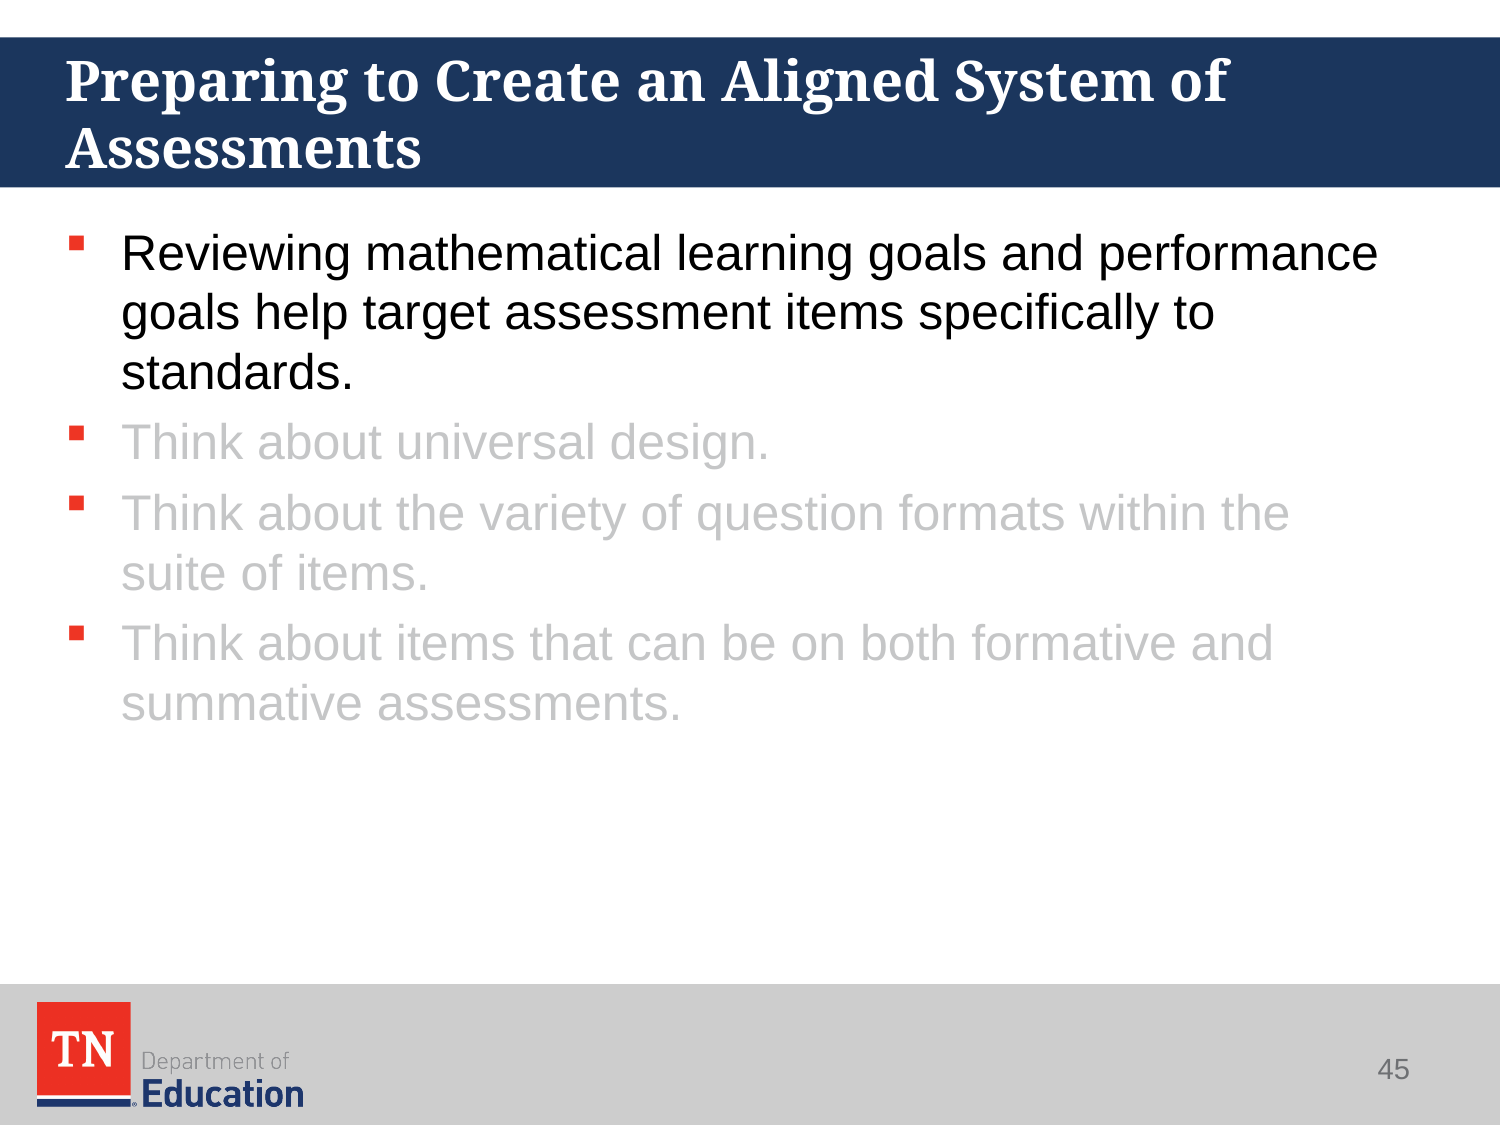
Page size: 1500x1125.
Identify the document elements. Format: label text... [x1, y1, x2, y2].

picture [37, 1002, 303, 1107]
list Reviewing mathematical learning goals and performance goals help target assessment items specifically to standards. Think about universal design. Think about the variety of question formats within the suite of items. Think about items that can be on both formative and summative assessments. [50, 212, 1425, 955]
slide_number 45 [1350, 1042, 1425, 1103]
title Preparing to Create an Aligned System of Assessments [50, 37, 1463, 188]
